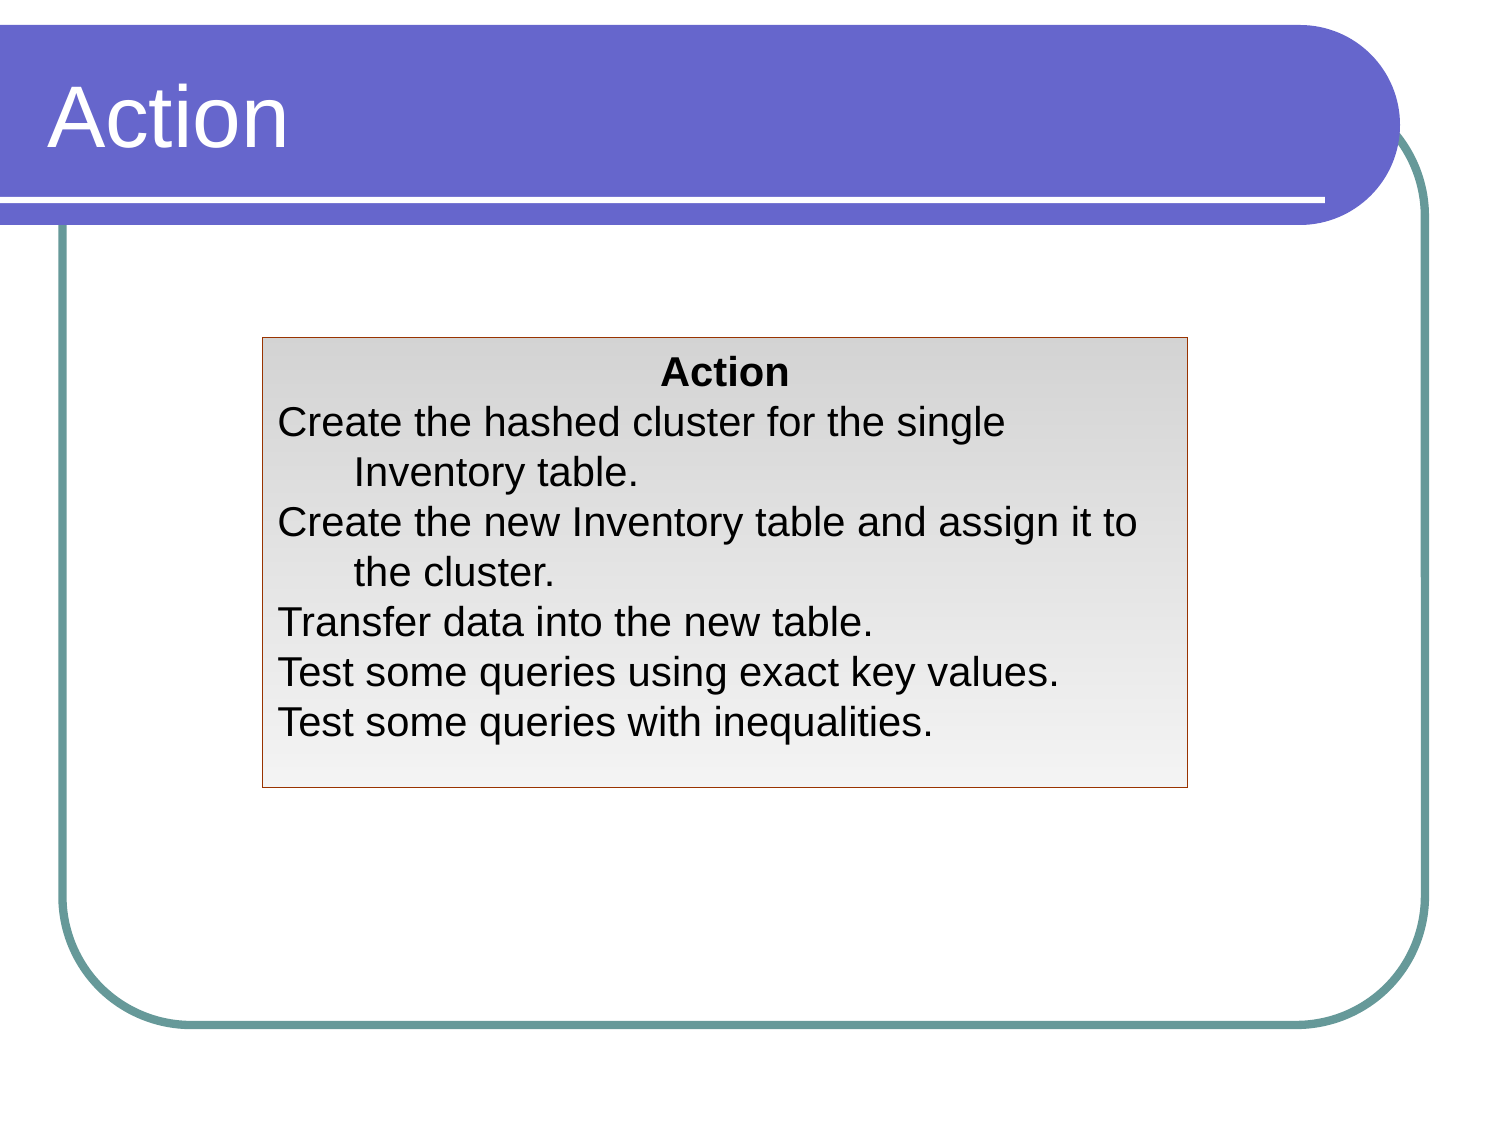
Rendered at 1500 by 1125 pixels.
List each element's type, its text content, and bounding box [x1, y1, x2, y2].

title Action [31, 37, 1348, 188]
text_box Action Create the hashed cluster for the single Inventory table. Create the new Inventory table and assign it to the cluster. Transfer data into the new table. Test some queries using exact key values. Test some queries with inequalities. [262, 337, 1188, 788]
